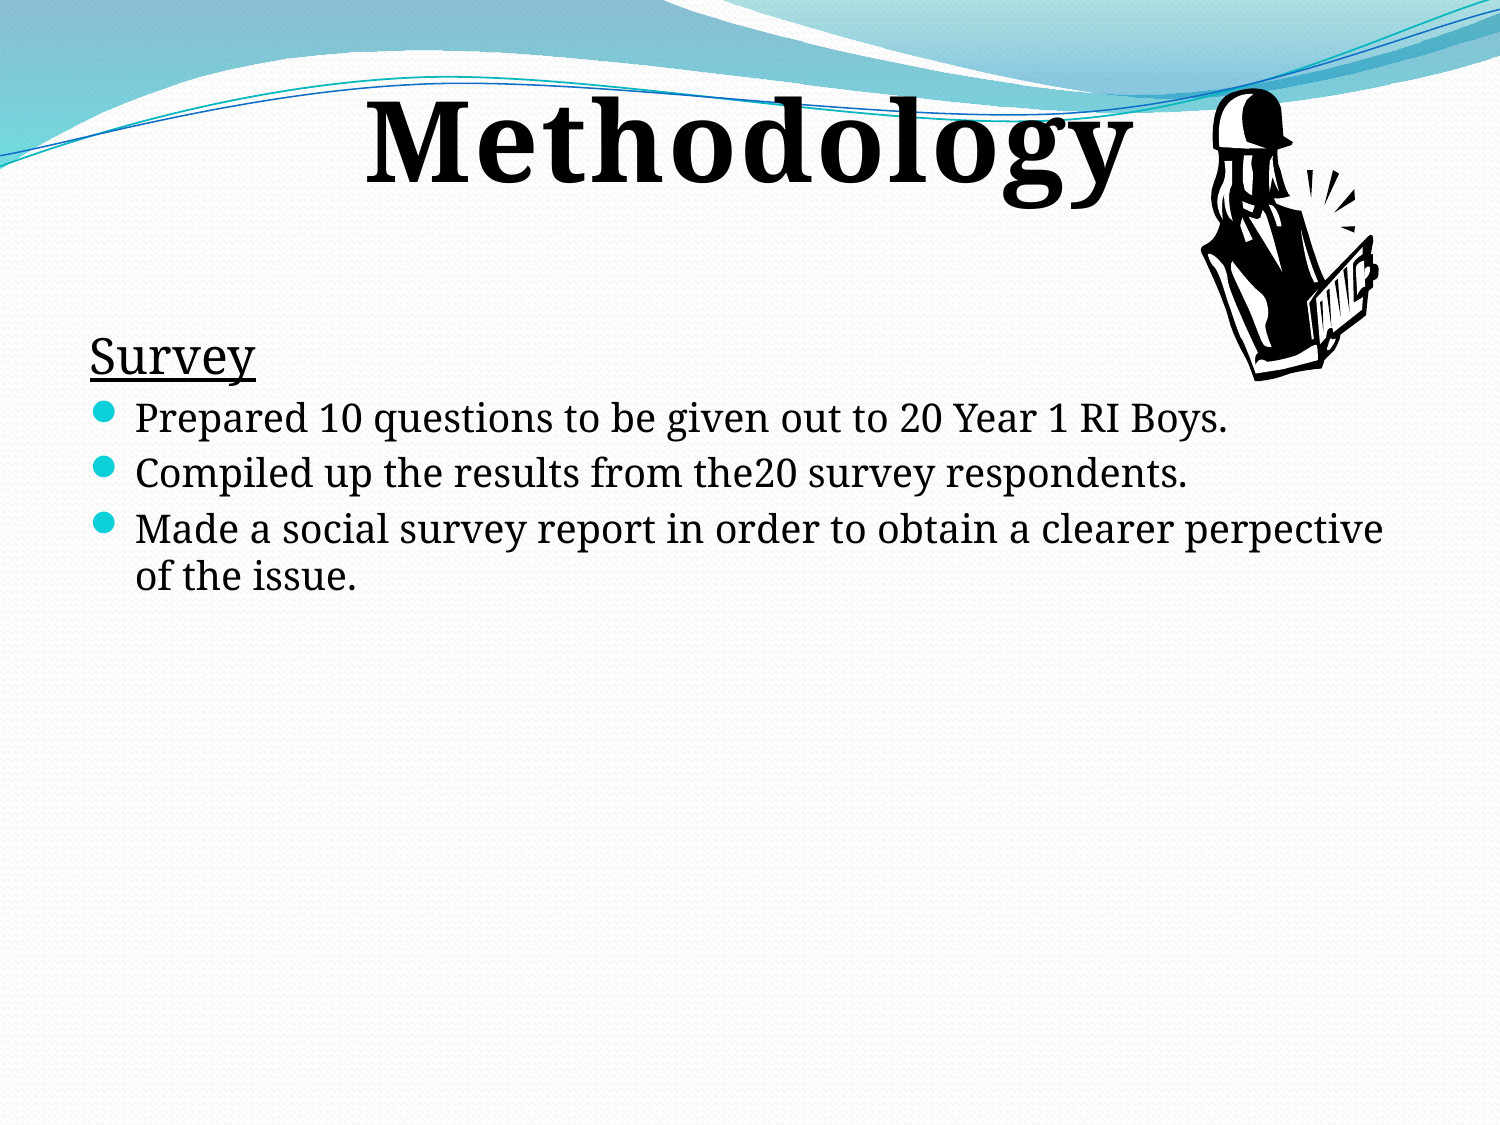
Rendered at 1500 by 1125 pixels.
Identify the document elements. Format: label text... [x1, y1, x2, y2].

list Survey Prepared 10 questions to be given out to 20 Year 1 RI Boys. Compiled up the results from the20 survey respondents. Made a social survey report in order to obtain a clearer perpective of the issue. [75, 317, 1425, 1038]
text_box Methodology [74, 62, 1425, 213]
picture [1199, 87, 1381, 382]
